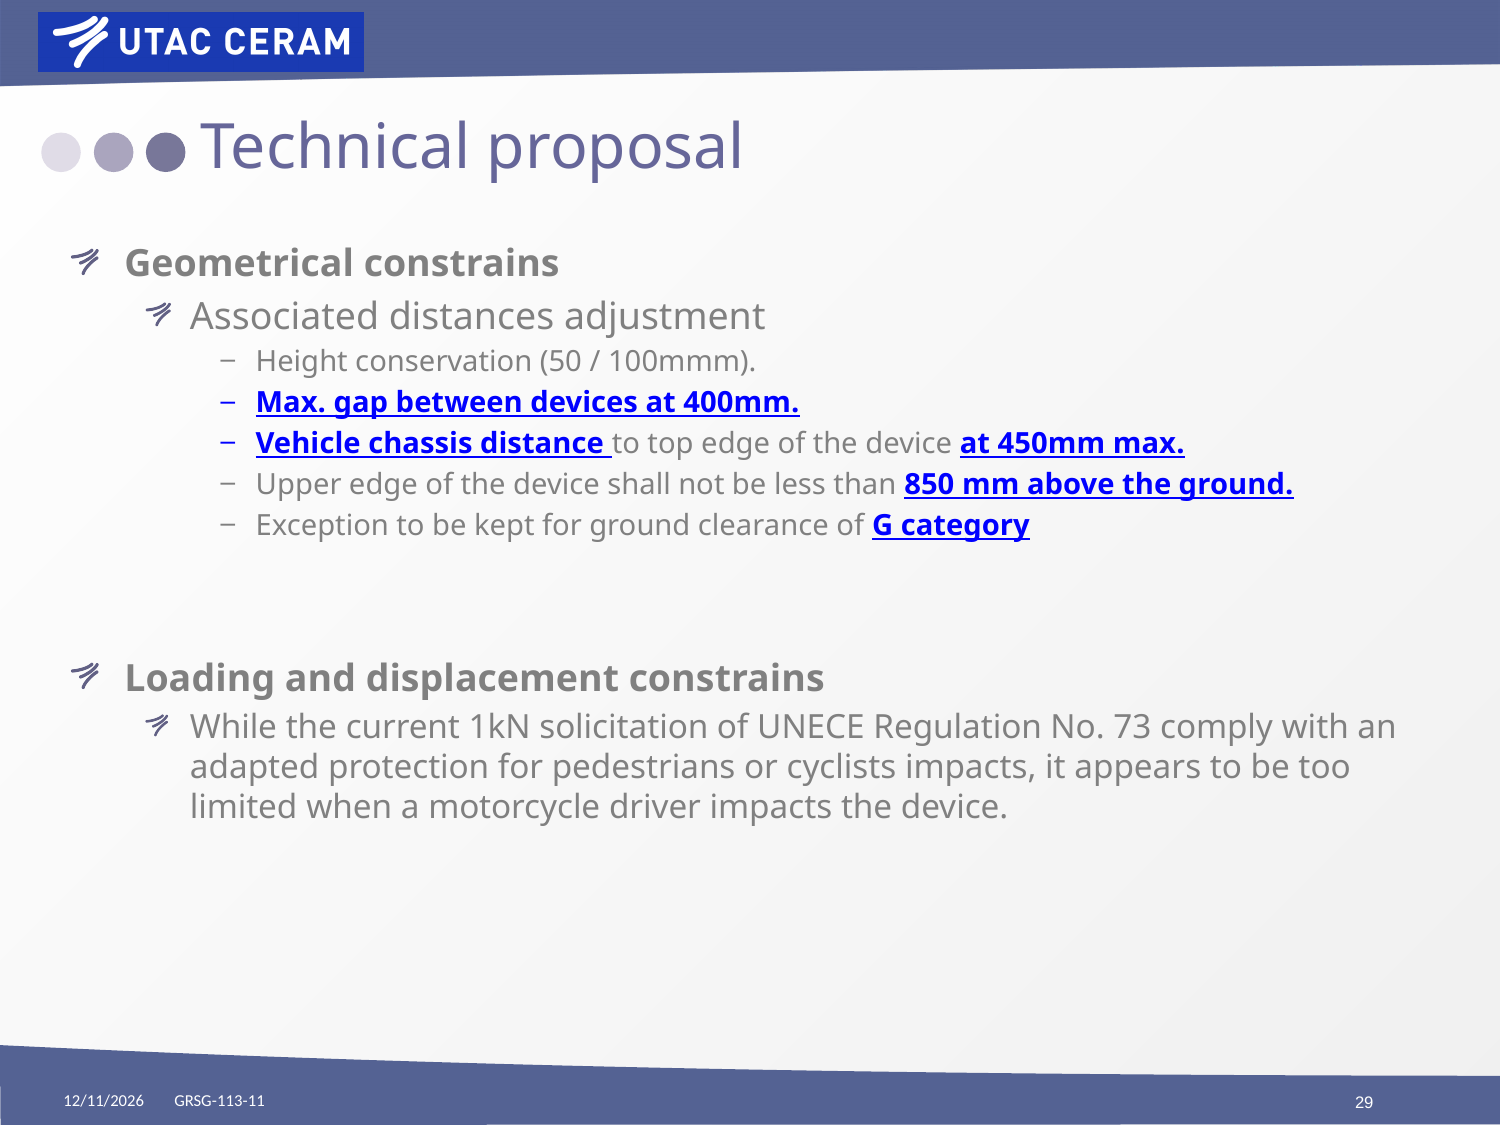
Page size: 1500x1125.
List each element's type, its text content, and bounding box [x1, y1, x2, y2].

picture [0, 0, 1500, 87]
picture [68, 247, 101, 277]
picture [143, 301, 173, 328]
picture [143, 713, 170, 738]
footer GRSG-113-11 [159, 1069, 999, 1125]
picture [68, 661, 101, 691]
title Technical proposal [185, 90, 1446, 197]
list Geometrical constrains Associated distances adjustment Height conservation (50 / 100mmm). Max. gap between devices at 400mm. Vehicle chassis distance to top edge of the device at 450mm max. Upper edge of the device shall not be less than 850 mm above the ground. Exception to be kept for ground clearance of G category Loading and displacement constrains While the current 1kN solicitation of UNECE Regulation No. 73 comply with an adapted protection for pedestrians or cyclists impacts, it appears to be too limited when a motorcycle driver impacts the device. [53, 231, 1471, 1035]
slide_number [0, 1069, 159, 1125]
